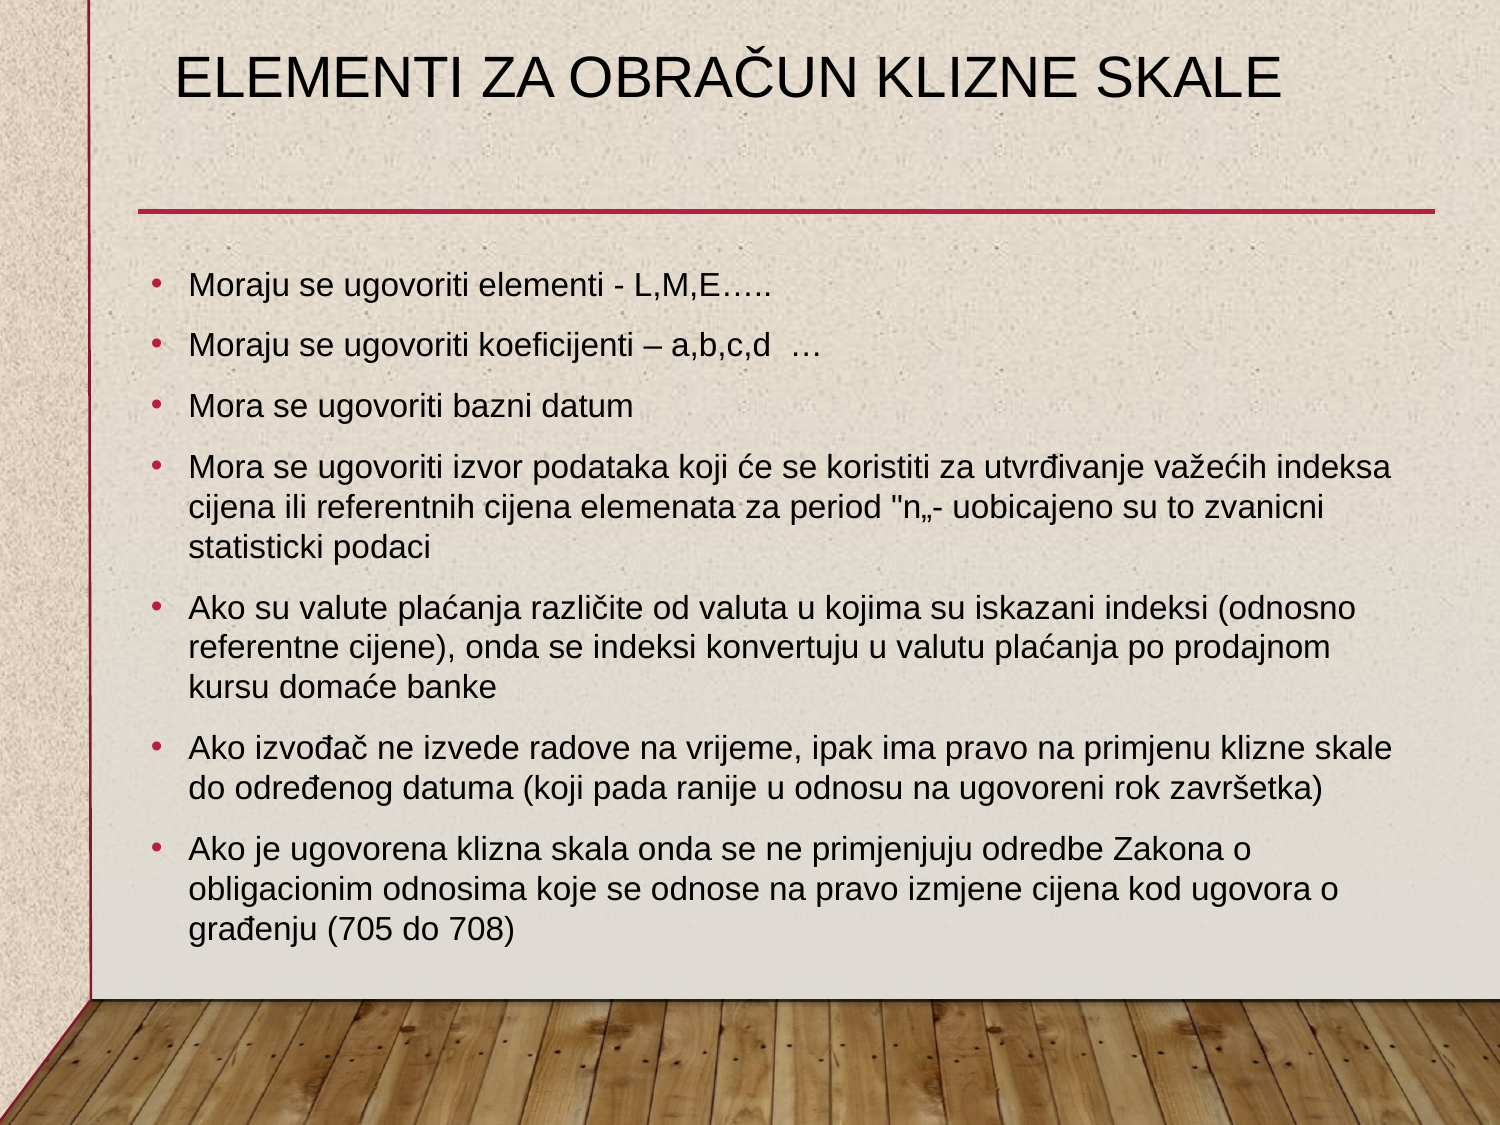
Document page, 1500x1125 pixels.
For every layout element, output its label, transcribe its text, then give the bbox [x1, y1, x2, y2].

list Moraju se ugovoriti elementi - L,M,E….. Moraju se ugovoriti koeficijenti – a,b,c,d … Mora se ugovoriti bazni datum Mora se ugovoriti izvor podataka koji će se koristiti za utvrđivanje važećih indeksa cijena ili referentnih cijena elemenata za period "n„- uobicajeno su to zvanicni statisticki podaci Ako su valute plaćanja različite od valuta u kojima su iskazani indeksi (odnosno referentne cijene), onda se indeksi konvertuju u valutu plaćanja po prodajnom kursu domaće banke Ako izvođač ne izvede radove na vrijeme, ipak ima pravo na primjenu klizne skale do određenog datuma (koji pada ranije u odnosu na ugovoreni rok završetka) Ako je ugovorena klizna skala onda se ne primjenjuju odredbe Zakona o obligacionim odnosima koje se odnose na pravo izmjene cijena kod ugovora o građenju (705 do 708) [135, 255, 1436, 976]
picture [91, 0, 1500, 395]
title ELEMENTI ZA OBRAČUN KLIZNE SKALE [159, 32, 1412, 205]
picture [0, 999, 1500, 1125]
